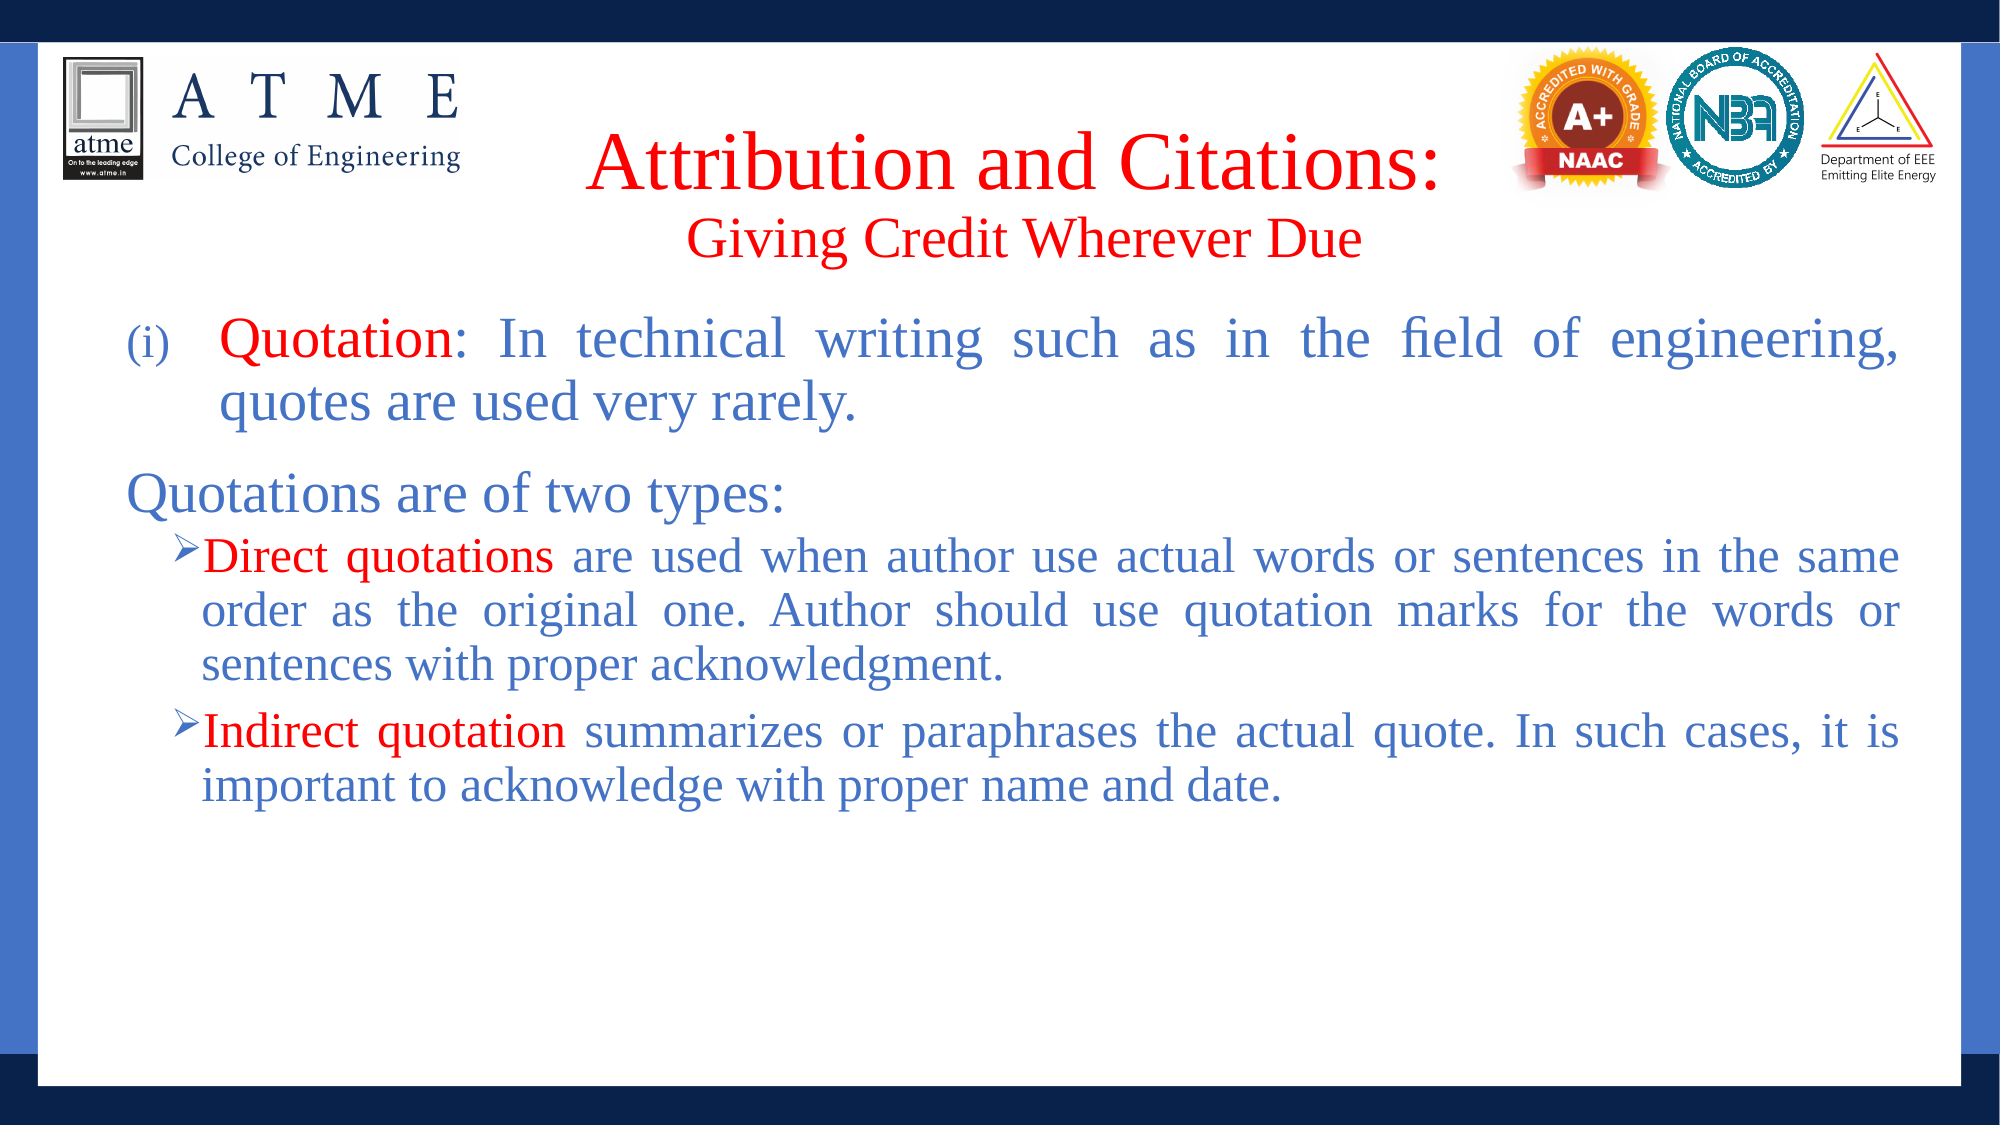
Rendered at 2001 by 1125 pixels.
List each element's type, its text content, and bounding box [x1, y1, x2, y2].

list Quotation: In technical writing such as in the ﬁeld of engineering, quotes are used very rarely. Quotations are of two types: Direct quotations are used when author use actual words or sentences in the same order as the original one. Author should use quotation marks for the words or sentences with proper acknowledgment. Indirect quotation summarizes or paraphrases the actual quote. In such cases, it is important to acknowledge with proper name and date. [111, 299, 1917, 1025]
picture [1531, 60, 1651, 99]
picture [0, 1054, 2000, 1125]
picture [63, 57, 461, 180]
picture [0, 0, 2000, 43]
picture [1666, 47, 1804, 188]
picture [1815, 49, 1939, 184]
title Attribution and Citations: Giving Credit Wherever Due [350, 99, 1700, 288]
